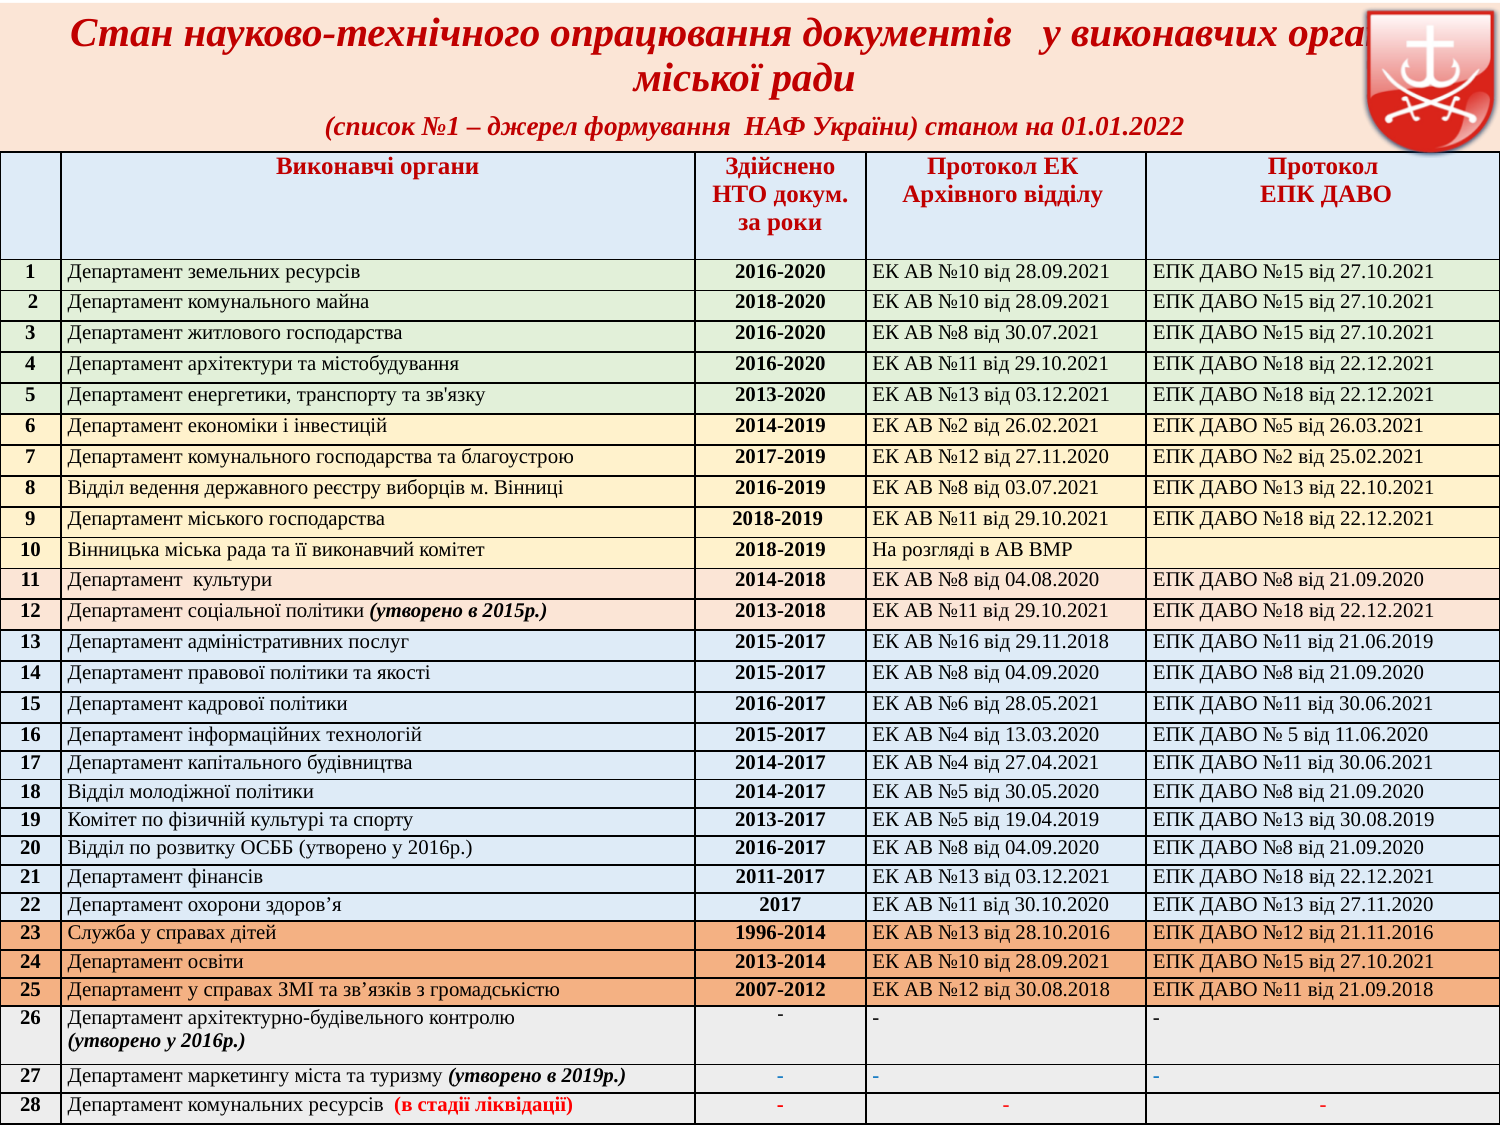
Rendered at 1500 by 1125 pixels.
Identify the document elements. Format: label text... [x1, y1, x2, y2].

table_cell 2013-2020 [696, 384, 865, 413]
table_cell Служба у справах дітей [62, 922, 694, 949]
table_cell ЕПК ДАВО №18 від 22.12.2021 [1147, 353, 1499, 382]
table_cell ЕК АВ №10 від 28.09.2021 [867, 291, 1145, 320]
table_cell ЕК АВ №5 від 30.05.2020 [867, 780, 1145, 807]
table_cell ЕПК ДАВО №12 від 21.11.2016 [1147, 922, 1499, 949]
table_cell ЕПК ДАВО №8 від 21.09.2020 [1147, 662, 1499, 691]
table_cell 2013-2018 [696, 600, 865, 629]
table_header Протокол ЕПК ДАВО [1147, 153, 1499, 259]
table_cell 2016-2020 [696, 353, 865, 382]
table_cell Департамент маркетингу міста та туризму (утворено в 2019р.) [62, 1065, 694, 1092]
table_cell ЕК АВ №6 від 28.05.2021 [867, 693, 1145, 722]
table_cell ЕПК ДАВО №18 від 22.12.2021 [1147, 384, 1499, 413]
table_cell Департамент капітального будівництва [62, 752, 694, 779]
table_cell 2015-2017 [696, 662, 865, 691]
table_cell Департамент комунальних ресурсів (в стадії ліквідації) [62, 1094, 694, 1123]
table_cell 8 [1, 477, 60, 506]
table_cell 2018-2019 [696, 508, 865, 537]
table_cell Департамент соціальної політики (утворено в 2015р.) [62, 600, 694, 629]
table_cell Департамент правової політики та якості [62, 662, 694, 691]
table_cell Департамент комунального майна [62, 291, 694, 320]
table_cell Департамент енергетики, транспорту та зв'язку [62, 384, 694, 413]
table_cell ЕПК ДАВО №15 від 27.10.2021 [1147, 260, 1499, 290]
table_cell ЕПК ДАВО №13 від 27.11.2020 [1147, 894, 1499, 920]
table_cell 2017-2019 [696, 446, 865, 475]
table_cell 28 [1, 1094, 60, 1123]
table_cell Департамент адміністративних послуг [62, 631, 694, 660]
table_cell ЕПК ДАВО №15 від 27.10.2021 [1147, 291, 1499, 320]
table_cell Департамент інформаційних технологій [62, 724, 694, 750]
table_cell - [1147, 1065, 1499, 1092]
table_cell Відділ молодіжної політики [62, 780, 694, 807]
table_cell 2018-2019 [696, 538, 865, 568]
table_cell - [867, 1065, 1145, 1092]
table_cell Департамент економіки і інвестицій [62, 415, 694, 444]
table_cell - [696, 1007, 865, 1064]
table_cell ЕПК ДАВО №13 від 22.10.2021 [1147, 477, 1499, 506]
table_cell ЕПК ДАВО №13 від 30.08.2019 [1147, 809, 1499, 835]
table_cell ЕК АВ №8 від 03.07.2021 [867, 477, 1145, 506]
table_cell ЕК АВ №13 від 03.12.2021 [867, 866, 1145, 892]
table_cell ЕПК ДАВО №18 від 22.12.2021 [1147, 508, 1499, 537]
table_cell ЕК АВ №2 від 26.02.2021 [867, 415, 1145, 444]
table_cell 2016-2019 [696, 477, 865, 506]
table_cell Департамент земельних ресурсів [62, 260, 694, 290]
table_cell ЕПК ДАВО №11 від 30.06.2021 [1147, 693, 1499, 722]
table_cell 2016-2017 [696, 837, 865, 864]
table_cell 27 [1, 1065, 60, 1092]
table_cell 2013-2014 [696, 951, 865, 977]
table_cell 3 [1, 322, 60, 351]
table_cell 1 [1, 260, 60, 290]
table_cell 10 [1, 538, 60, 568]
table_cell ЕПК ДАВО №5 від 26.03.2021 [1147, 415, 1499, 444]
table_cell 11 [1, 569, 60, 598]
table_cell ЕПК ДАВО №15 від 27.10.2021 [1147, 322, 1499, 351]
table_cell - [696, 1065, 865, 1092]
table_cell ЕК АВ №13 від 03.12.2021 [867, 384, 1145, 413]
table_cell ЕПК ДАВО №18 від 22.12.2021 [1147, 600, 1499, 629]
table_cell - [1147, 1094, 1499, 1123]
table_cell ЕК АВ №12 від 30.08.2018 [867, 979, 1145, 1005]
table_cell ЕПК ДАВО №11 від 21.06.2019 [1147, 631, 1499, 660]
table_cell 2017 [696, 894, 865, 920]
table_cell ЕК АВ №11 від 29.10.2021 [867, 353, 1145, 382]
table_cell 17 [1, 752, 60, 779]
table_cell 6 [1, 415, 60, 444]
table_cell На розгляді в АВ ВМР [867, 538, 1145, 568]
table_cell Департамент житлового господарства [62, 322, 694, 351]
picture [1359, 4, 1500, 158]
table_cell 26 [1, 1007, 60, 1064]
table_cell ЕПК ДАВО №11 від 21.09.2018 [1147, 979, 1499, 1005]
table_cell 9 [1, 508, 60, 537]
table_cell ЕК АВ №8 від 04.09.2020 [867, 837, 1145, 864]
table_cell ЕПК ДАВО №8 від 21.09.2020 [1147, 569, 1499, 598]
table_cell 15 [1, 693, 60, 722]
table_cell - [867, 1094, 1145, 1123]
table_cell ЕК АВ №11 від 29.10.2021 [867, 508, 1145, 537]
table_cell 20 [1, 837, 60, 864]
table_cell Департамент у справах ЗМІ та зв’язків з громадськістю [62, 979, 694, 1005]
table_cell 2014-2017 [696, 780, 865, 807]
table_cell 2011-2017 [696, 866, 865, 892]
table_cell Департамент міського господарства [62, 508, 694, 537]
table_cell 2014-2019 [696, 415, 865, 444]
table_cell ЕПК ДАВО №11 від 30.06.2021 [1147, 752, 1499, 779]
table_cell Відділ ведення державного реєстру виборців м. Вінниці [62, 477, 694, 506]
table_cell 16 [1, 724, 60, 750]
table_cell 24 [1, 951, 60, 977]
table_cell 21 [1, 866, 60, 892]
table_header Виконавчі органи [62, 153, 694, 259]
table_cell ЕПК ДАВО №8 від 21.09.2020 [1147, 837, 1499, 864]
table_cell 2015-2017 [696, 631, 865, 660]
table_cell 5 [1, 384, 60, 413]
table_cell Комітет по фізичній культурі та спорту [62, 809, 694, 835]
table_cell Департамент фінансів [62, 866, 694, 892]
table_header Здійснено НТО докум. за роки [696, 153, 865, 259]
table_cell ЕК АВ №10 від 28.09.2021 [867, 951, 1145, 977]
table_cell 14 [1, 662, 60, 691]
table_cell 23 [1, 922, 60, 949]
title Стан науково-технічного опрацювання документів у виконавчих органах міської ради (список №1 – джерел формування НАФ України) станом на 01.01.2022 [0, 2, 1500, 151]
table_cell 2013-2017 [696, 809, 865, 835]
table_cell 2016-2020 [696, 322, 865, 351]
table_cell 18 [1, 780, 60, 807]
table_cell ЕК АВ №16 від 29.11.2018 [867, 631, 1145, 660]
table_cell ЕПК ДАВО №15 від 27.10.2021 [1147, 951, 1499, 977]
table_header [1, 153, 60, 259]
table_cell Департамент охорони здоров’я [62, 894, 694, 920]
table_cell 22 [1, 894, 60, 920]
table_header Протокол ЕК Архівного відділу [867, 153, 1145, 259]
table_cell ЕК АВ №8 від 04.09.2020 [867, 662, 1145, 691]
table_cell - [867, 1007, 1145, 1064]
table_cell ЕК АВ №11 від 29.10.2021 [867, 600, 1145, 629]
table_cell ЕК АВ №8 від 30.07.2021 [867, 322, 1145, 351]
table_cell ЕК АВ №13 від 28.10.2016 [867, 922, 1145, 949]
table_cell ЕК АВ №8 від 04.08.2020 [867, 569, 1145, 598]
table_cell 1996-2014 [696, 922, 865, 949]
table_cell Вінницька міська рада та її виконавчий комітет [62, 538, 694, 568]
table_cell 2 [1, 291, 60, 320]
table_cell ЕК АВ №12 від 27.11.2020 [867, 446, 1145, 475]
table_cell ЕК АВ №5 від 19.04.2019 [867, 809, 1145, 835]
table_cell 4 [1, 353, 60, 382]
table_cell 2014-2017 [696, 752, 865, 779]
table_cell Департамент архітектури та містобудування [62, 353, 694, 382]
table_cell - [696, 1094, 865, 1123]
table_cell 2016-2020 [696, 260, 865, 290]
table_cell ЕПК ДАВО № 5 від 11.06.2020 [1147, 724, 1499, 750]
table_cell Департамент освіти [62, 951, 694, 977]
table_cell 13 [1, 631, 60, 660]
table_cell 2015-2017 [696, 724, 865, 750]
table_cell Департамент культури [62, 569, 694, 598]
table_cell ЕК АВ №4 від 27.04.2021 [867, 752, 1145, 779]
table_cell ЕК АВ №11 від 30.10.2020 [867, 894, 1145, 920]
table_cell 2007-2012 [696, 979, 865, 1005]
table_cell ЕК АВ №4 від 13.03.2020 [867, 724, 1145, 750]
table_cell 12 [1, 600, 60, 629]
table_cell Департамент комунального господарства та благоустрою [62, 446, 694, 475]
table_cell [1147, 538, 1499, 568]
table_cell - [1147, 1007, 1499, 1064]
table_cell ЕПК ДАВО №2 від 25.02.2021 [1147, 446, 1499, 475]
table_cell 2016-2017 [696, 693, 865, 722]
table_cell 2014-2018 [696, 569, 865, 598]
table_cell Департамент архітектурно-будівельного контролю (утворено у 2016р.) [62, 1007, 694, 1064]
table_cell ЕПК ДАВО №8 від 21.09.2020 [1147, 780, 1499, 807]
table_cell 19 [1, 809, 60, 835]
table_cell ЕК АВ №10 від 28.09.2021 [867, 260, 1145, 290]
table_cell 25 [1, 979, 60, 1005]
table_cell ЕПК ДАВО №18 від 22.12.2021 [1147, 866, 1499, 892]
table_cell 7 [1, 446, 60, 475]
table_cell Департамент кадрової політики [62, 693, 694, 722]
table_cell Відділ по розвитку ОСББ (утворено у 2016р.) [62, 837, 694, 864]
table_cell 2018-2020 [696, 291, 865, 320]
